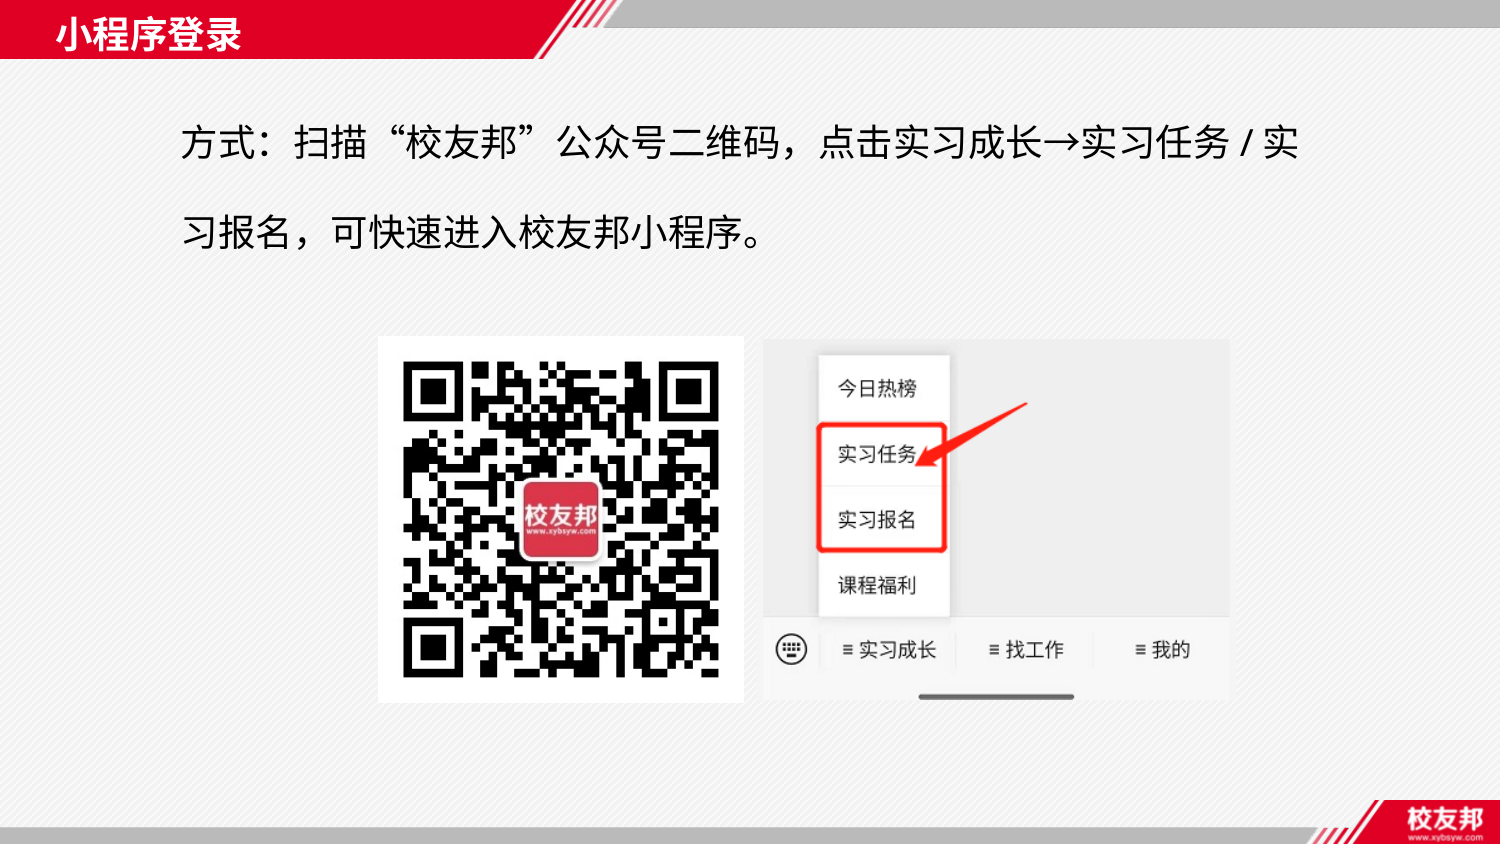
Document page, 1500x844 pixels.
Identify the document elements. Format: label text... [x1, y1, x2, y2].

picture [0, 0, 1500, 844]
text_box 小程序登录 [24, 0, 521, 66]
text_box 方式：扫描“校友邦”公众号二维码，点击实习成长→实习任务/实习报名，可快速进入校友邦小程序。 [166, 66, 1334, 261]
